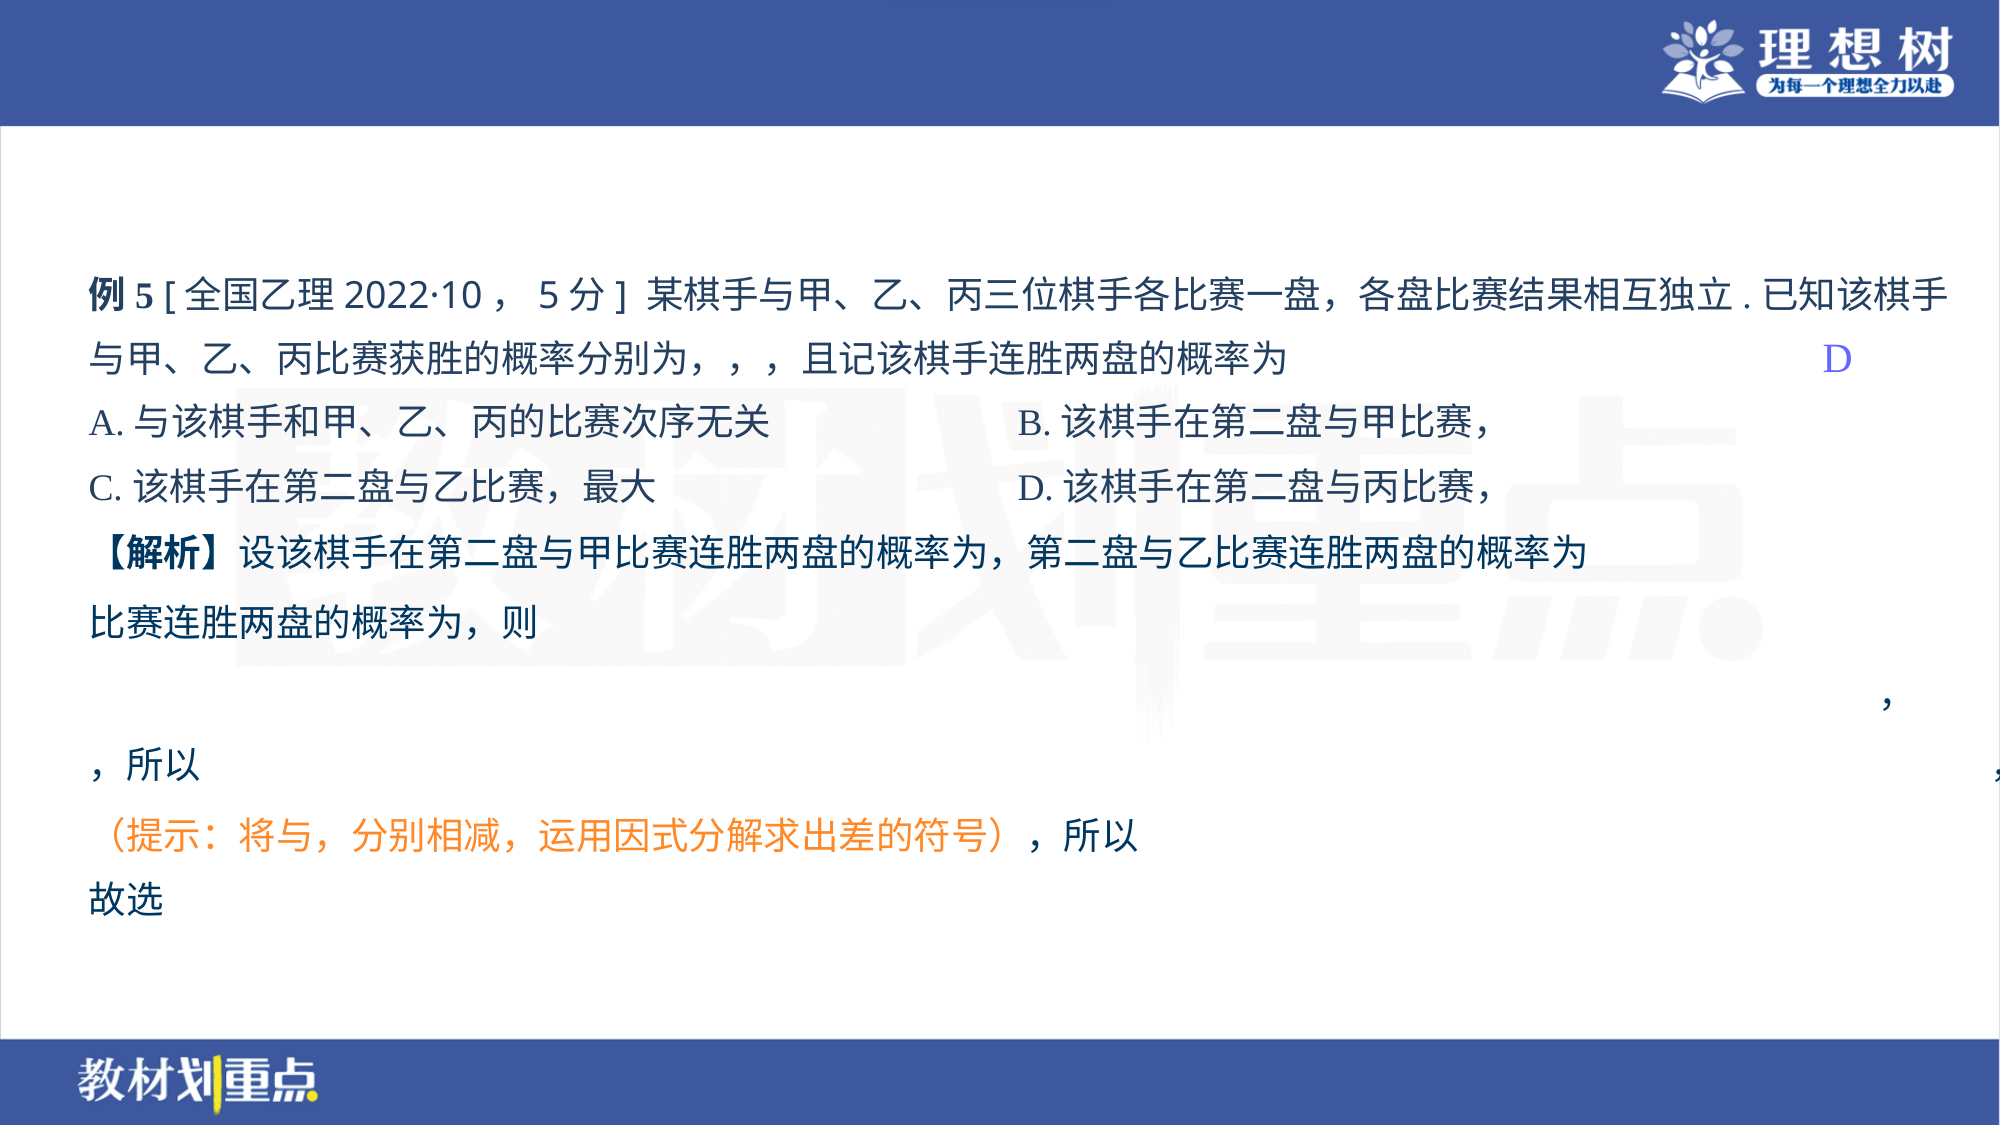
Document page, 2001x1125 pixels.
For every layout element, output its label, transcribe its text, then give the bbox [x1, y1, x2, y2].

text_box D [1807, 328, 1868, 379]
picture [0, 0, 2000, 1125]
